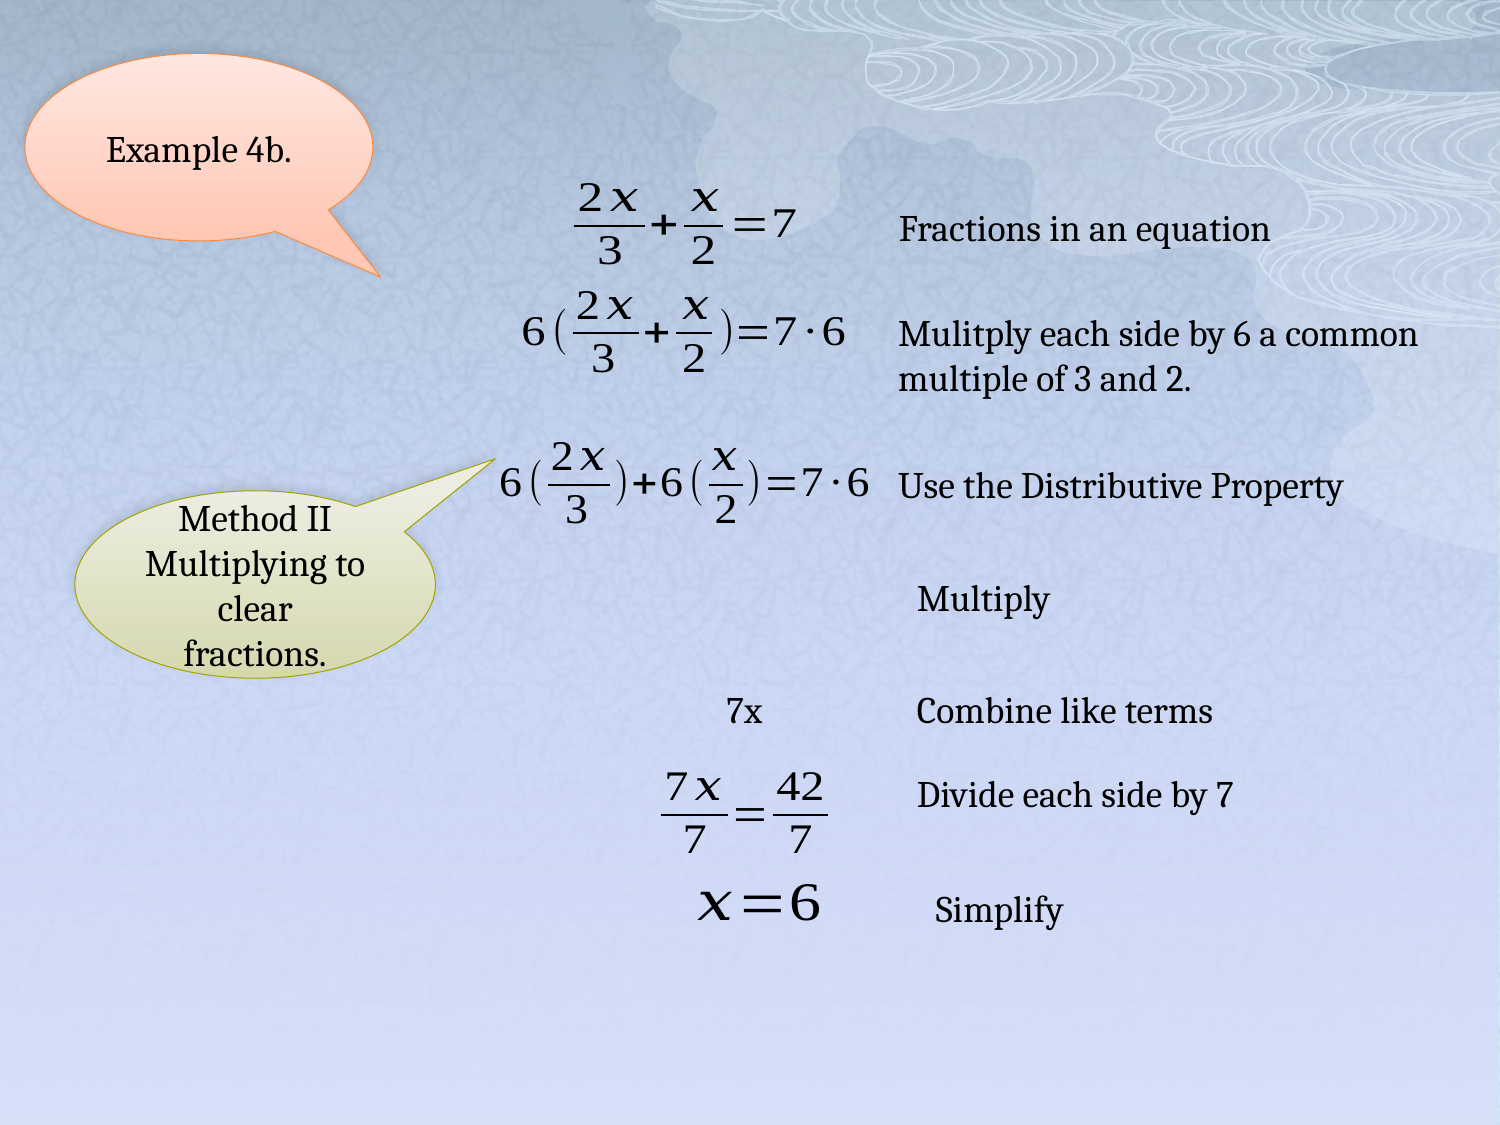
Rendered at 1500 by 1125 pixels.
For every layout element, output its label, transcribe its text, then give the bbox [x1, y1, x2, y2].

text_box Fractions in an equation [884, 196, 1460, 257]
text_box Combine like terms [902, 678, 1365, 739]
text_box Divide each side by 7 [902, 762, 1365, 823]
text_box Simplify [921, 877, 1384, 938]
text_box Method II Multiplying to clear fractions. [74, 458, 496, 679]
text_box Use the Distributive Property [883, 453, 1384, 513]
text_box Mulitply each side by 6 a common multiple of 3 and 2. [883, 301, 1459, 407]
text_box Example 4b. [24, 52, 382, 278]
text_box Multiply [902, 566, 1365, 627]
